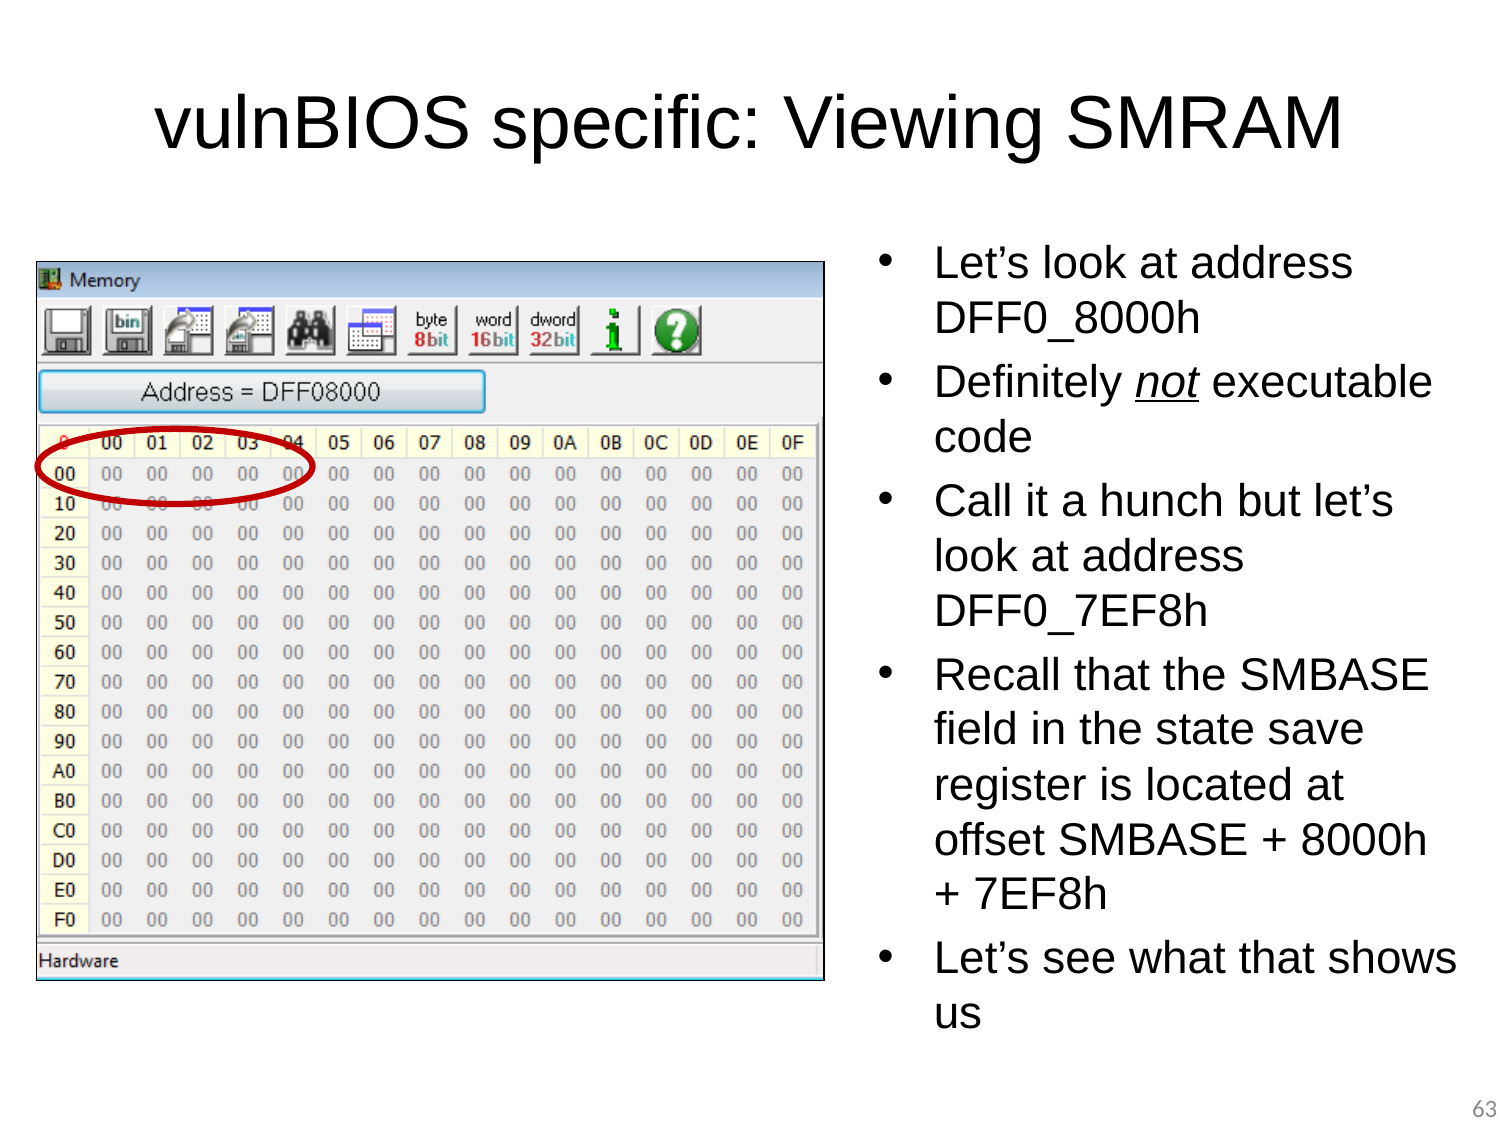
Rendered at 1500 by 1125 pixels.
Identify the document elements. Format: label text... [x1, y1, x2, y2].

title vulnBIOS specific: Viewing SMRAM [75, 24, 1425, 213]
list Let’s look at address DFF0_8000h Definitely not executable code Call it a hunch but let’s look at address DFF0_7EF8h Recall that the SMBASE field in the state save register is located at offset SMBASE + 8000h + 7EF8h Let’s see what that shows us [862, 224, 1475, 1063]
picture [37, 262, 824, 980]
slide_number 63 [1162, 1077, 1500, 1125]
